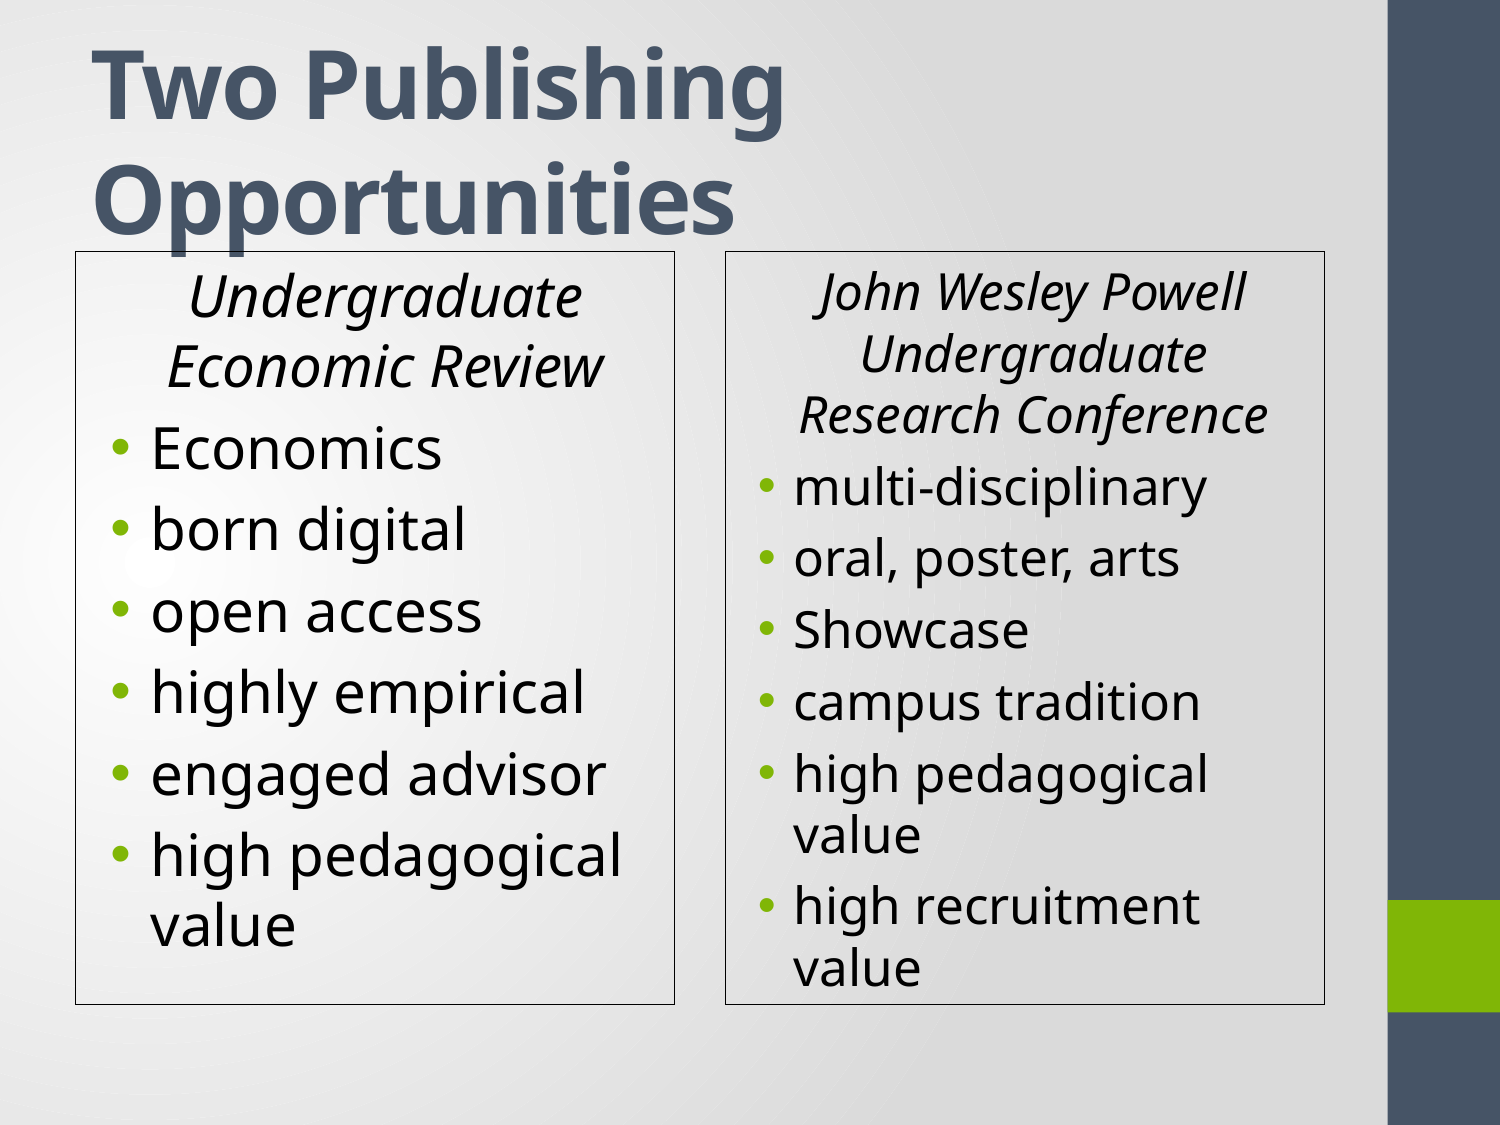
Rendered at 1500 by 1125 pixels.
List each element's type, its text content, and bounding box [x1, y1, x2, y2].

list Undergraduate Economic Review Economics born digital open access highly empirical engaged advisor high pedagogical value [75, 251, 675, 1005]
list John Wesley Powell Undergraduate Research Conference multi-disciplinary oral, poster, arts Showcase campus tradition high pedagogical value high recruitment value [725, 251, 1325, 1005]
title Two Publishing Opportunities [75, 45, 1325, 233]
